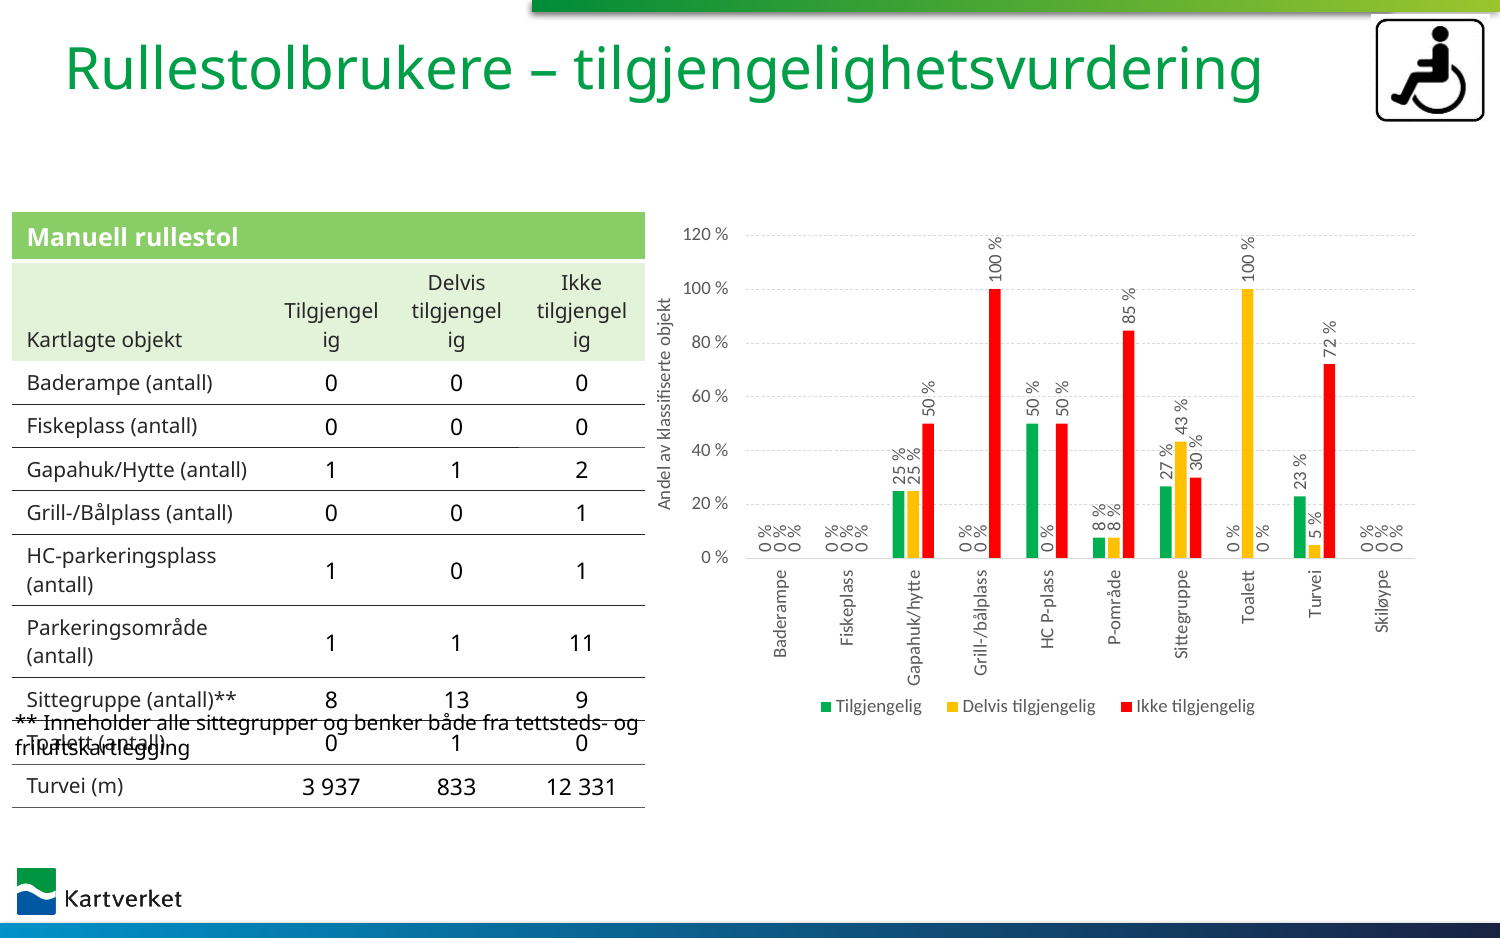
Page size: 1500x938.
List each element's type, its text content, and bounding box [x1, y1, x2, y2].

table_cell 0 [394, 535, 519, 605]
table_cell 0 [269, 361, 394, 404]
table_cell 1 [394, 448, 519, 490]
table_cell 13 [394, 678, 519, 702]
table_cell Ikke tilgjengelig [519, 263, 638, 361]
table_cell 1 [519, 535, 638, 605]
text_box ** Inneholder alle sittegrupper og benker både fra tettsteds- og friluftskartlegging [0, 702, 745, 768]
table_cell 0 [269, 491, 394, 534]
table_cell 833 [394, 768, 519, 807]
table_cell Gapahuk/Hytte (antall) [12, 448, 269, 490]
picture [643, 218, 1426, 728]
table_cell 1 [269, 606, 394, 677]
table_cell Fiskeplass (antall) [12, 405, 269, 447]
table_cell 2 [519, 448, 638, 490]
table_cell 1 [394, 606, 519, 677]
table_cell 1 [519, 491, 638, 534]
table_cell Turvei (m) [12, 768, 269, 807]
table_cell 3 937 [269, 768, 394, 807]
table_cell Parkeringsområde (antall) [12, 606, 269, 677]
table_cell Tilgjengelig [269, 263, 394, 361]
table_cell 8 [269, 678, 394, 702]
table_cell 11 [519, 606, 638, 677]
table_cell HC-parkeringsplass (antall) [12, 535, 269, 605]
table_cell 1 [269, 535, 394, 605]
table_cell Grill-/Bålplass (antall) [12, 491, 269, 534]
table_cell 0 [519, 405, 638, 447]
table_cell Delvis tilgjengelig [394, 263, 519, 361]
table_cell 0 [394, 361, 519, 404]
table_cell 9 [519, 678, 638, 702]
table_cell 0 [269, 405, 394, 447]
table_cell 0 [519, 361, 638, 404]
text_box Rullestolbrukere – tilgjengelighetsvurdering [49, 12, 1372, 109]
table_cell 12 331 [519, 768, 645, 807]
table_cell 0 [394, 405, 519, 447]
table_cell Sittegruppe (antall)** [12, 678, 269, 702]
table_cell 0 [394, 491, 519, 534]
table_cell 1 [269, 448, 394, 490]
table_cell Baderampe (antall) [12, 361, 269, 404]
table_cell Kartlagte objekt [12, 263, 269, 361]
table_header Manuell rullestol [12, 212, 645, 259]
picture [1371, 13, 1491, 127]
